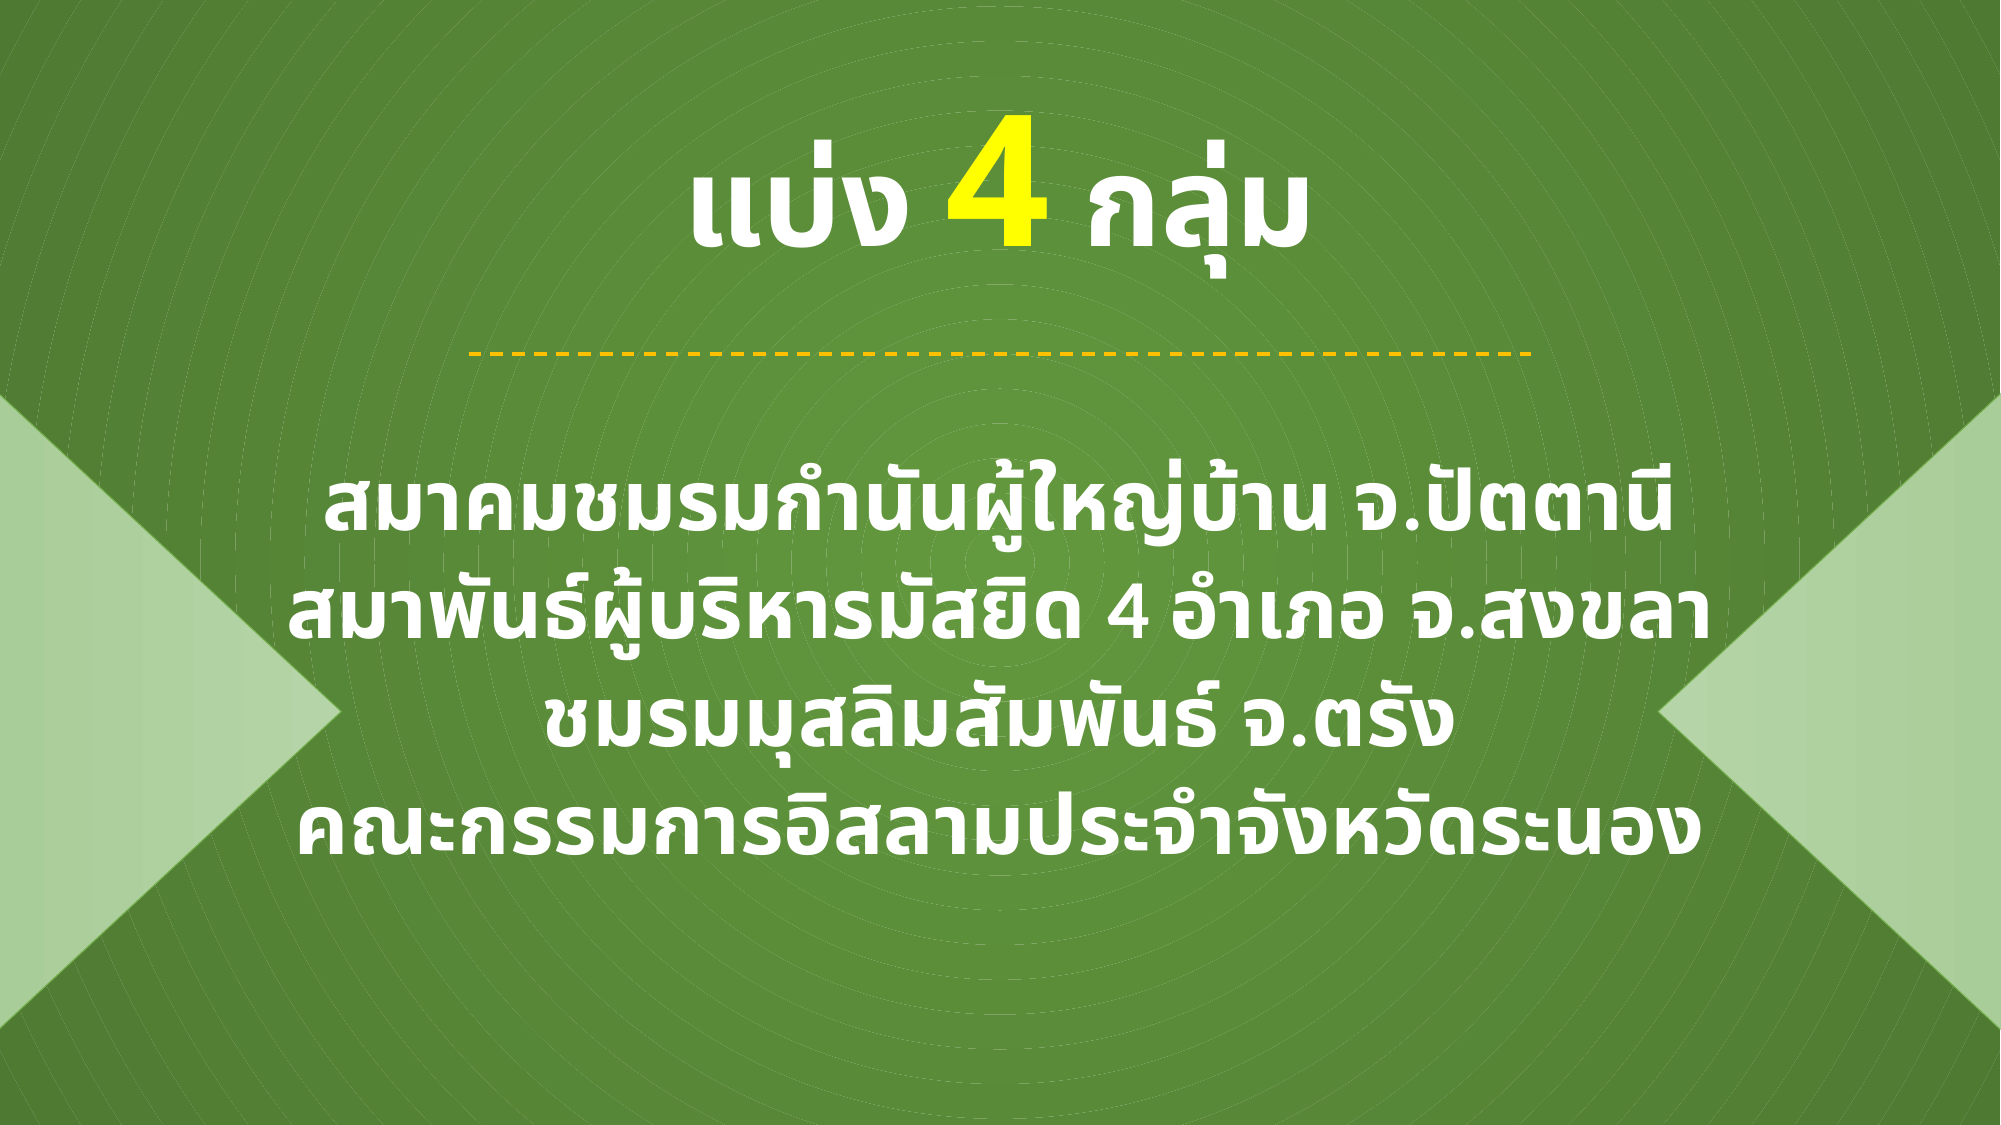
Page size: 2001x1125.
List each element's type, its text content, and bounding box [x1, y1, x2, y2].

title แบ่ง 4 กลุ่ม [249, 79, 1750, 294]
subtitle สมาคมชมรมกำนันผู้ใหญ่บ้าน จ.ปัตตานี สมาพันธ์ผู้บริหารมัสยิด 4 อำเภอ จ.สงขลา ชมรมมุสลิมสัมพันธ์ จ.ตรัง คณะกรรมการอิสลามประจำจังหวัดระนอง [249, 450, 1750, 1046]
text_box [1657, 393, 2000, 1030]
text_box [0, 394, 343, 1030]
